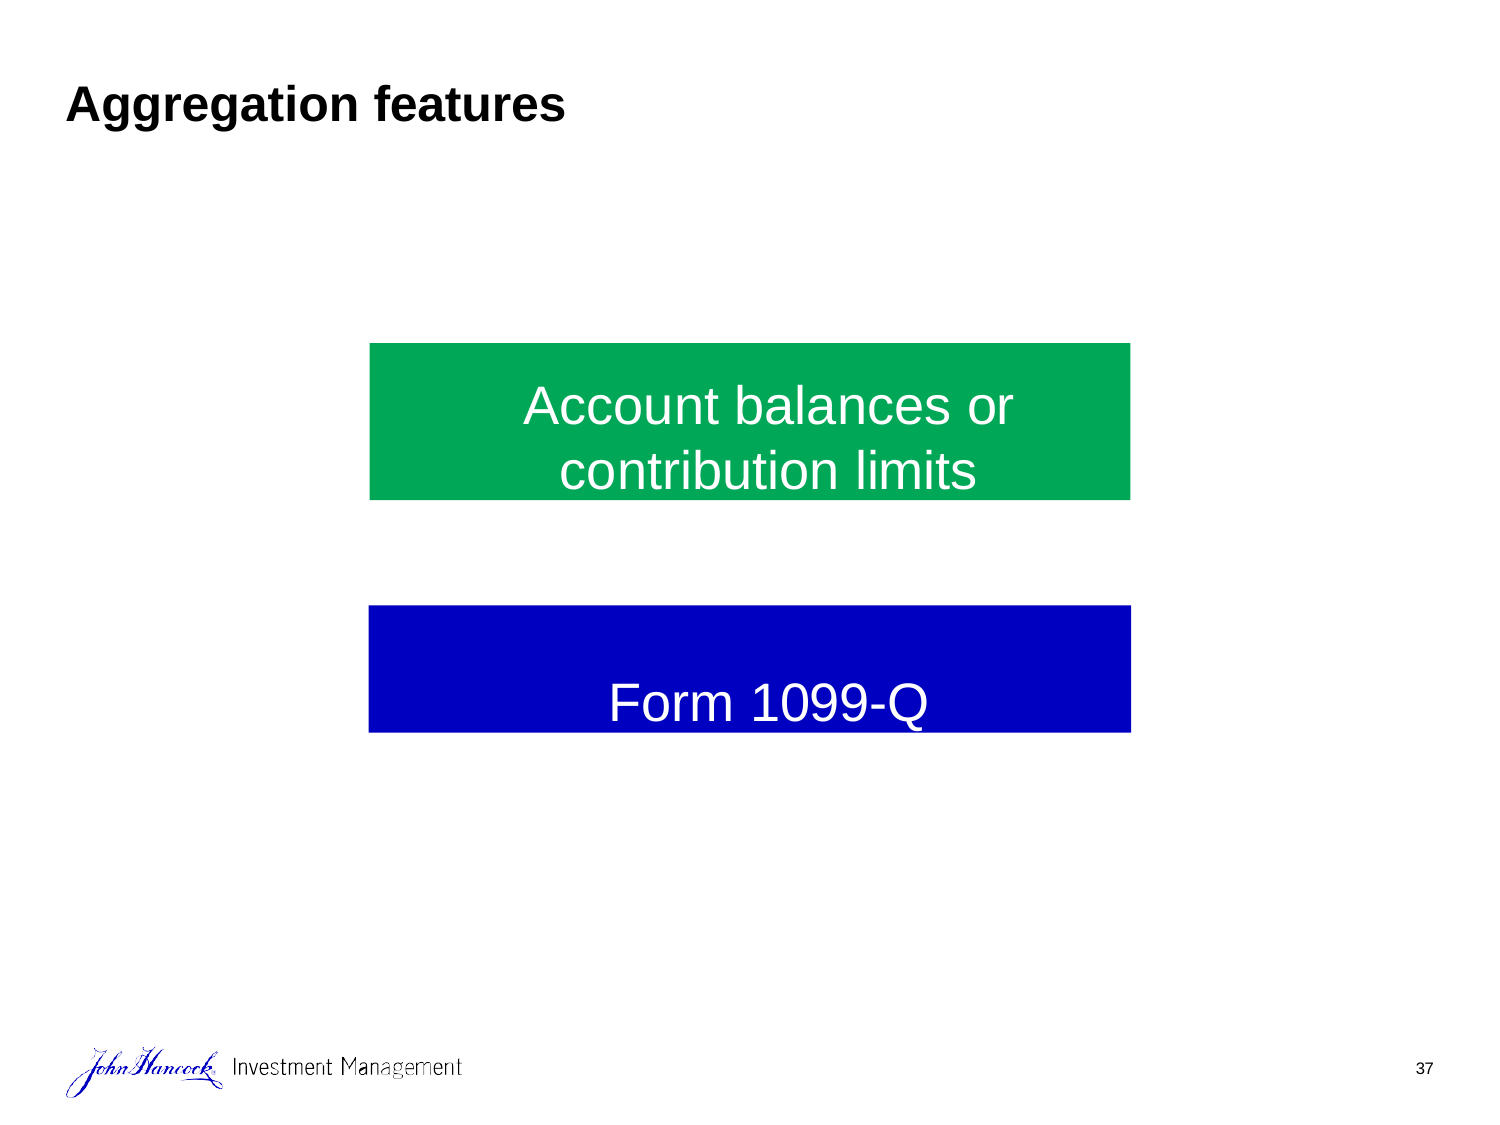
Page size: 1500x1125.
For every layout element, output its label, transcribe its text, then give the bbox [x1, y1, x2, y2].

picture [381, 1062, 414, 1079]
picture [66, 1046, 223, 1098]
picture [445, 1058, 462, 1075]
slide_number 37 [1409, 1057, 1443, 1125]
picture [416, 1062, 431, 1075]
text_box Account balances or contribution limits [369, 343, 1131, 501]
title Aggregation features [63, 69, 1350, 260]
picture [342, 1057, 356, 1075]
text_box Form 1099-Q [368, 605, 1132, 733]
